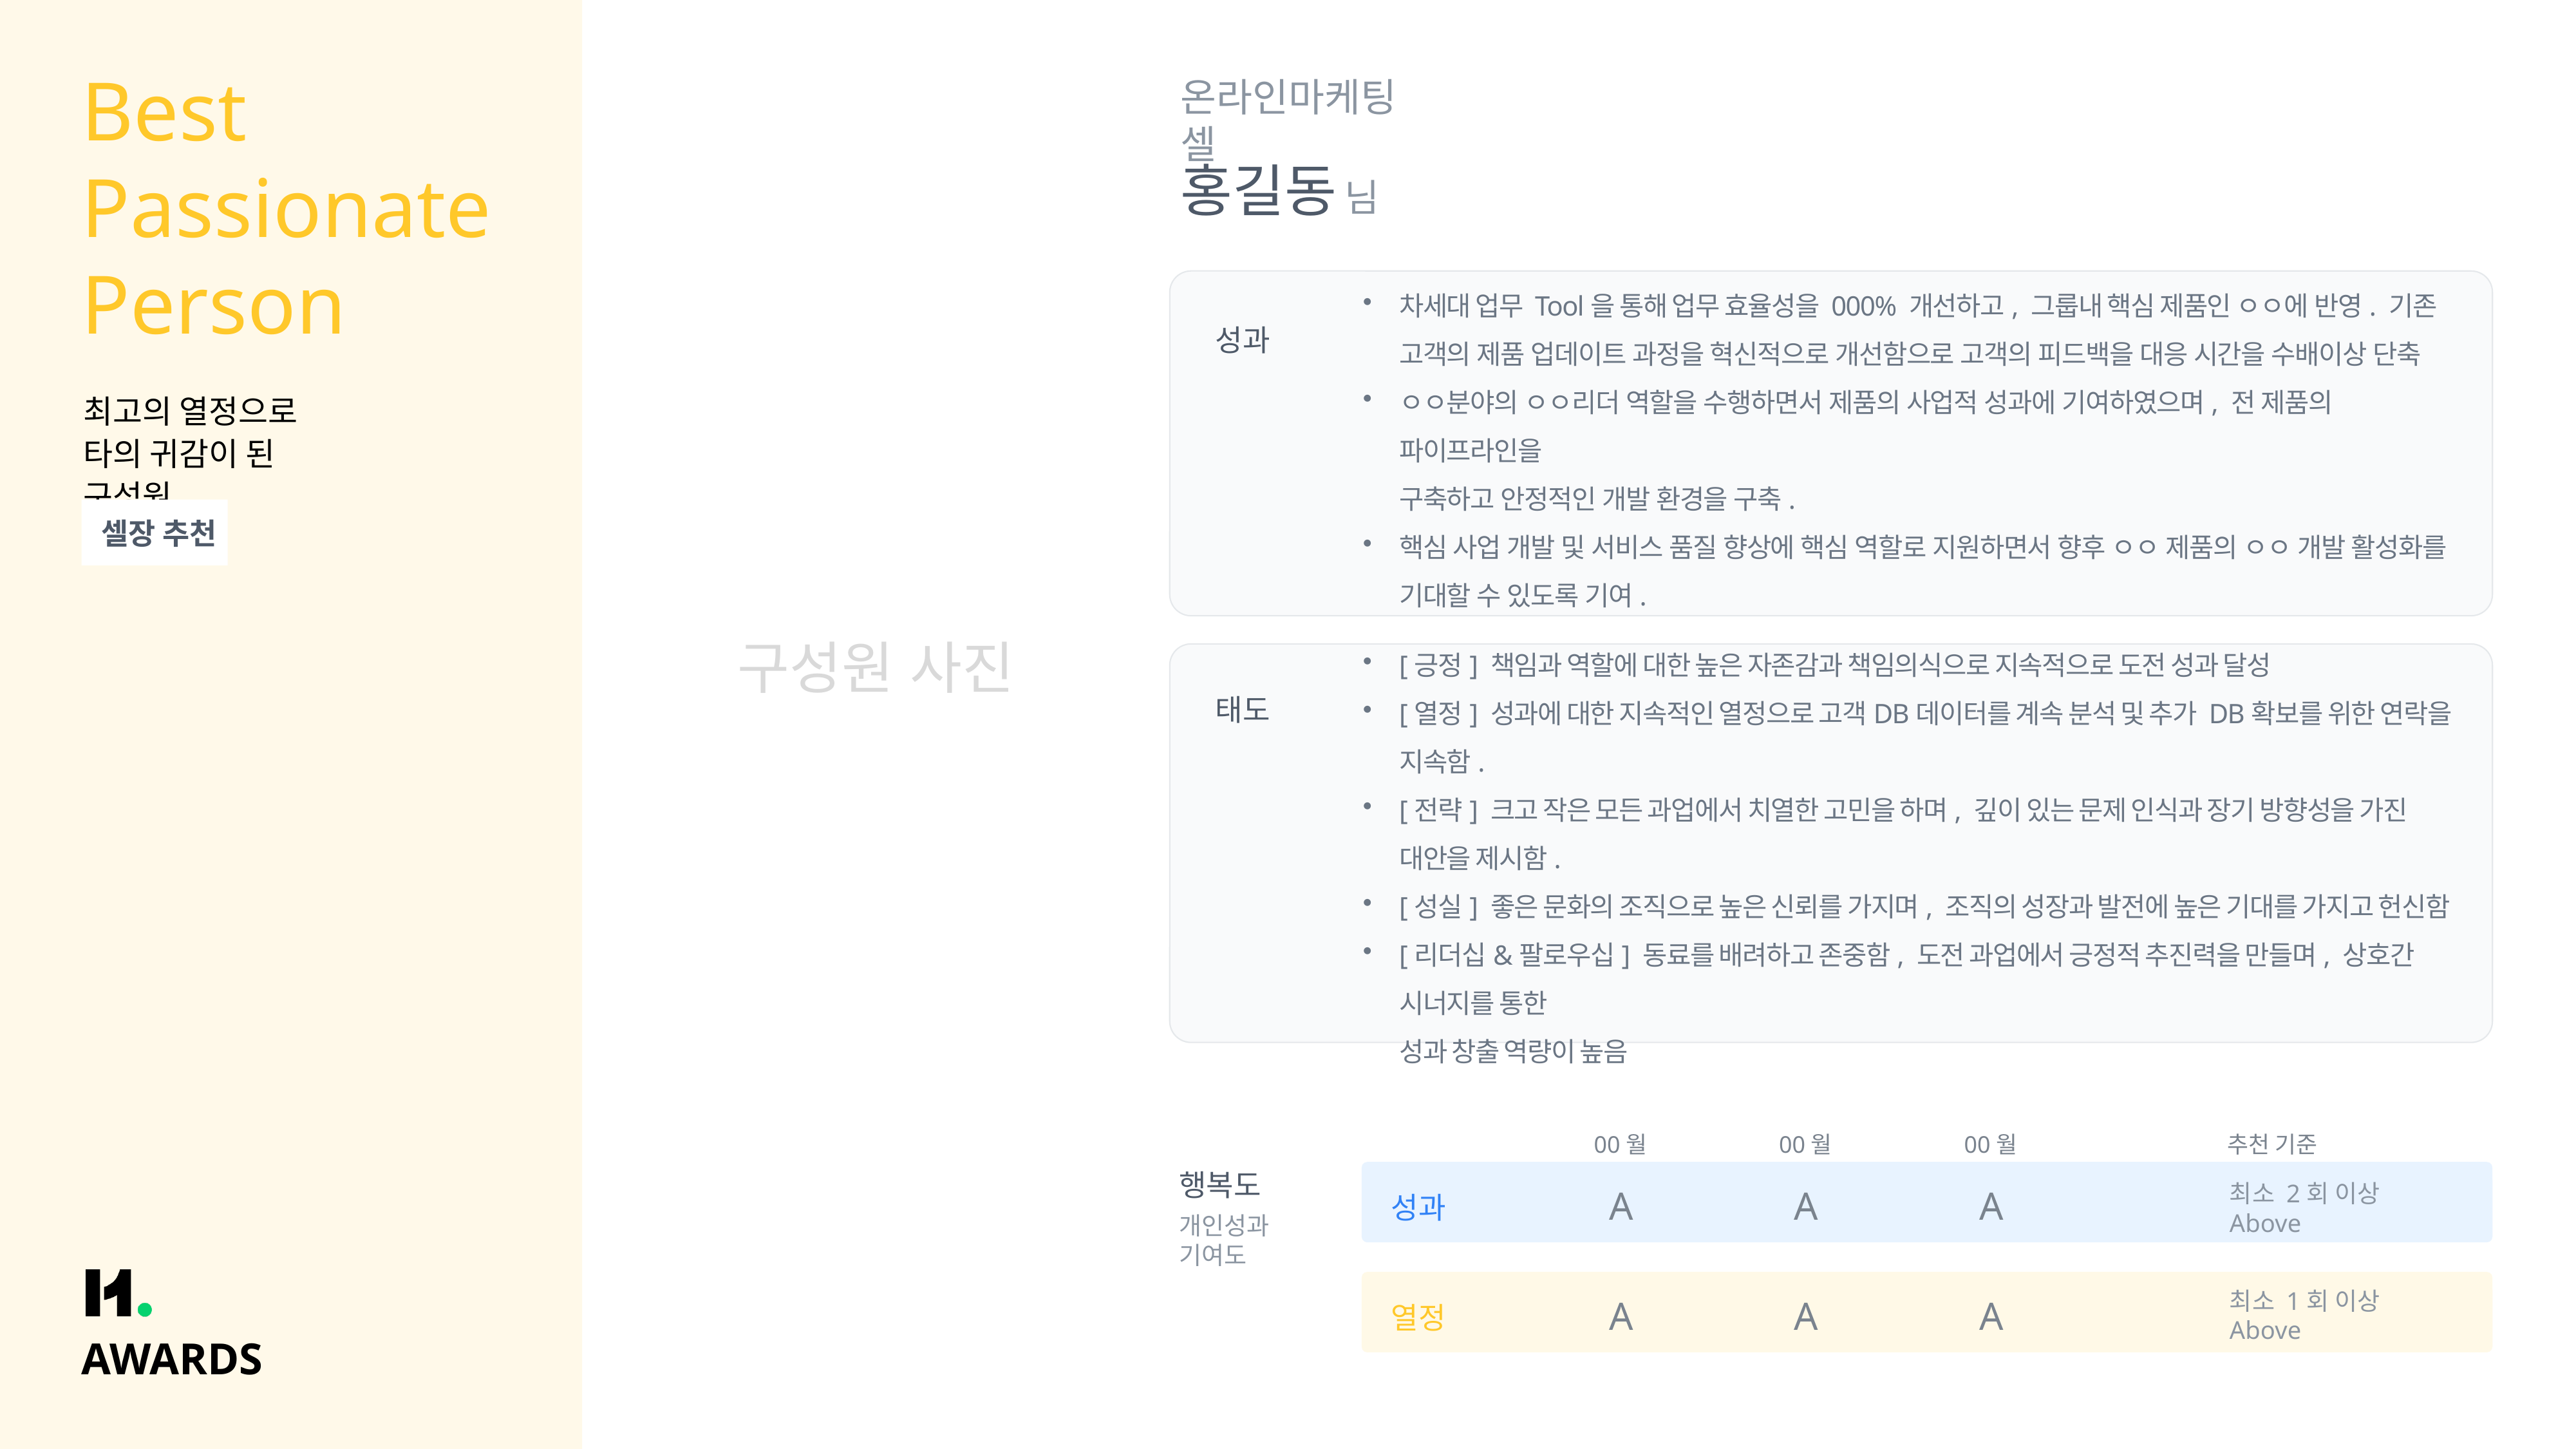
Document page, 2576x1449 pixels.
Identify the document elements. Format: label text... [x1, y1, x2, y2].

text_box [1169, 643, 2493, 1043]
text_box 홍길동 [1180, 150, 1348, 232]
text_box 최소 1회 이상 Above [2229, 1296, 2445, 1334]
text_box 열정 [1391, 1294, 1454, 1340]
text_box [1361, 1271, 2493, 1353]
text_box 00월 [1592, 1125, 1649, 1162]
text_box A [1601, 1285, 1642, 1344]
text_box 성과 [1391, 1184, 1454, 1230]
text_box 온라인마케팅셀 [1180, 90, 1431, 150]
text_box 최소 2회 이상 Above [2229, 1188, 2449, 1227]
text_box A [1601, 1175, 1642, 1234]
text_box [81, 499, 232, 565]
text_box A [1785, 1175, 1827, 1234]
text_box 성과 [1215, 316, 1278, 362]
text_box [0, 0, 583, 1449]
text_box 님 [1344, 167, 1391, 226]
text_box [1169, 270, 2493, 616]
text_box 행복도 [1179, 1162, 1267, 1207]
text_box 태도 [1215, 687, 1278, 732]
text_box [81, 1269, 347, 1402]
text_box 00월 [1778, 1125, 1834, 1162]
text_box [1361, 1162, 2493, 1243]
text_box [긍정] 책임과 역할에 대한 높은 자존감과 책임의식으로 지속적으로 도전 성과 달성 [열정] 성과에 대한 지속적인 열정으로 고객DB데이터를 계속 분석 및 추가 DB확보를 위한 연락을 지속함. [전략] 크고 작은 모든 과업에서 치열한 고민을 하며, 깊이 있는 문제 인식과 장기 방향성을 가진 대안을 제시함. [성실] 좋은 문화의 조직으로 높은 신뢰를 가지며, 조직의 성장과 발전에 높은 기대를 가지고 헌신함 [리더십&팔로우십] 동료를 배려하고 존중함, 도전 과업에서 긍정적 추진력을 만들며, 상호간 시너지를 통한 성과 창출 역량이 높음 [1326, 689, 2475, 1010]
text_box 개인성과 기여도 [1179, 1206, 1274, 1274]
text_box 00월 [1962, 1125, 2019, 1162]
text_box A [1971, 1175, 2012, 1234]
text_box 차세대 업무 Tool을 통해 업무 효율성을 000% 개선하고, 그룹내 핵심 제품인 ㅇㅇ에 반영. 기존 고객의 제품 업데이트 과정을 혁신적으로 개선함으로 고객의 피드백을 대응 시간을 수배이상 단축 ㅇㅇ분야의 ㅇㅇ리더 역할을 수행하면서 제품의 사업적 성과에 기여하였으며, 전 제품의 파이프라인을 구축하고 안정적인 개발 환경을 구축. 핵심 사업 개발 및 서비스 품질 향상에 핵심 역할로 지원하면서 향후 ㅇㅇ 제품의 ㅇㅇ 개발 활성화를 기대할 수 있도록 기여. [1326, 319, 2475, 565]
text_box A [1785, 1285, 1827, 1344]
text_box 추천 기준 [2225, 1125, 2320, 1162]
text_box A [1971, 1285, 2012, 1344]
text_box 최고의 열정으로 타의 귀감이 된 구성원 [83, 386, 369, 476]
text_box 구성원 사진 [730, 623, 1022, 710]
text_box Best PassionatePerson [81, 60, 514, 365]
